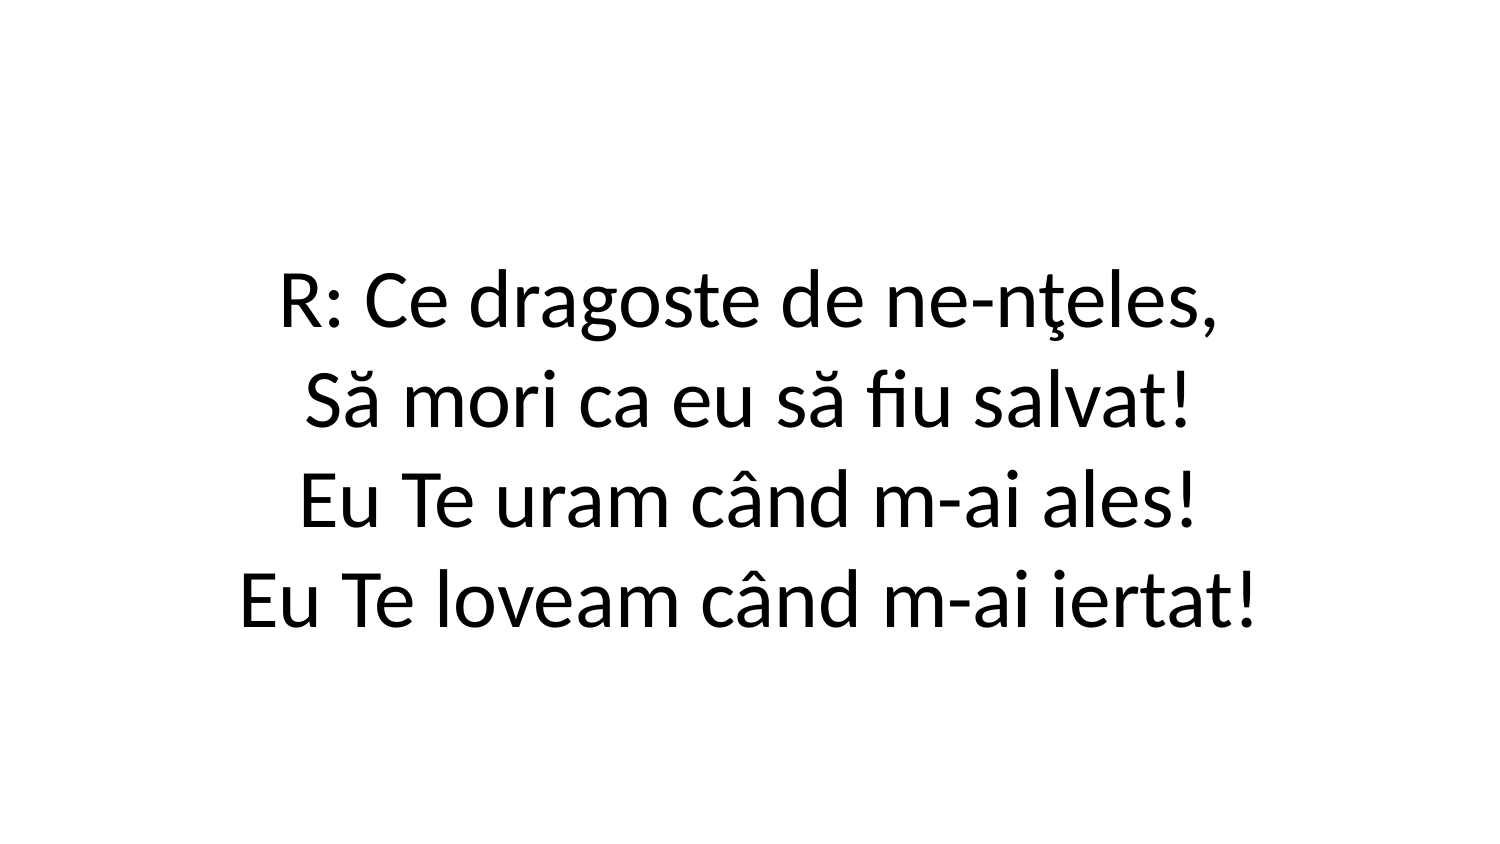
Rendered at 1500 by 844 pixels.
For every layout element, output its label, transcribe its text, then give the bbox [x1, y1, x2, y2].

text_box R: Ce dragoste de ne-nţeles, Să mori ca eu să fiu salvat! Eu Te uram când m-ai ales! Eu Te loveam când m-ai iertat! [223, 192, 1277, 652]
